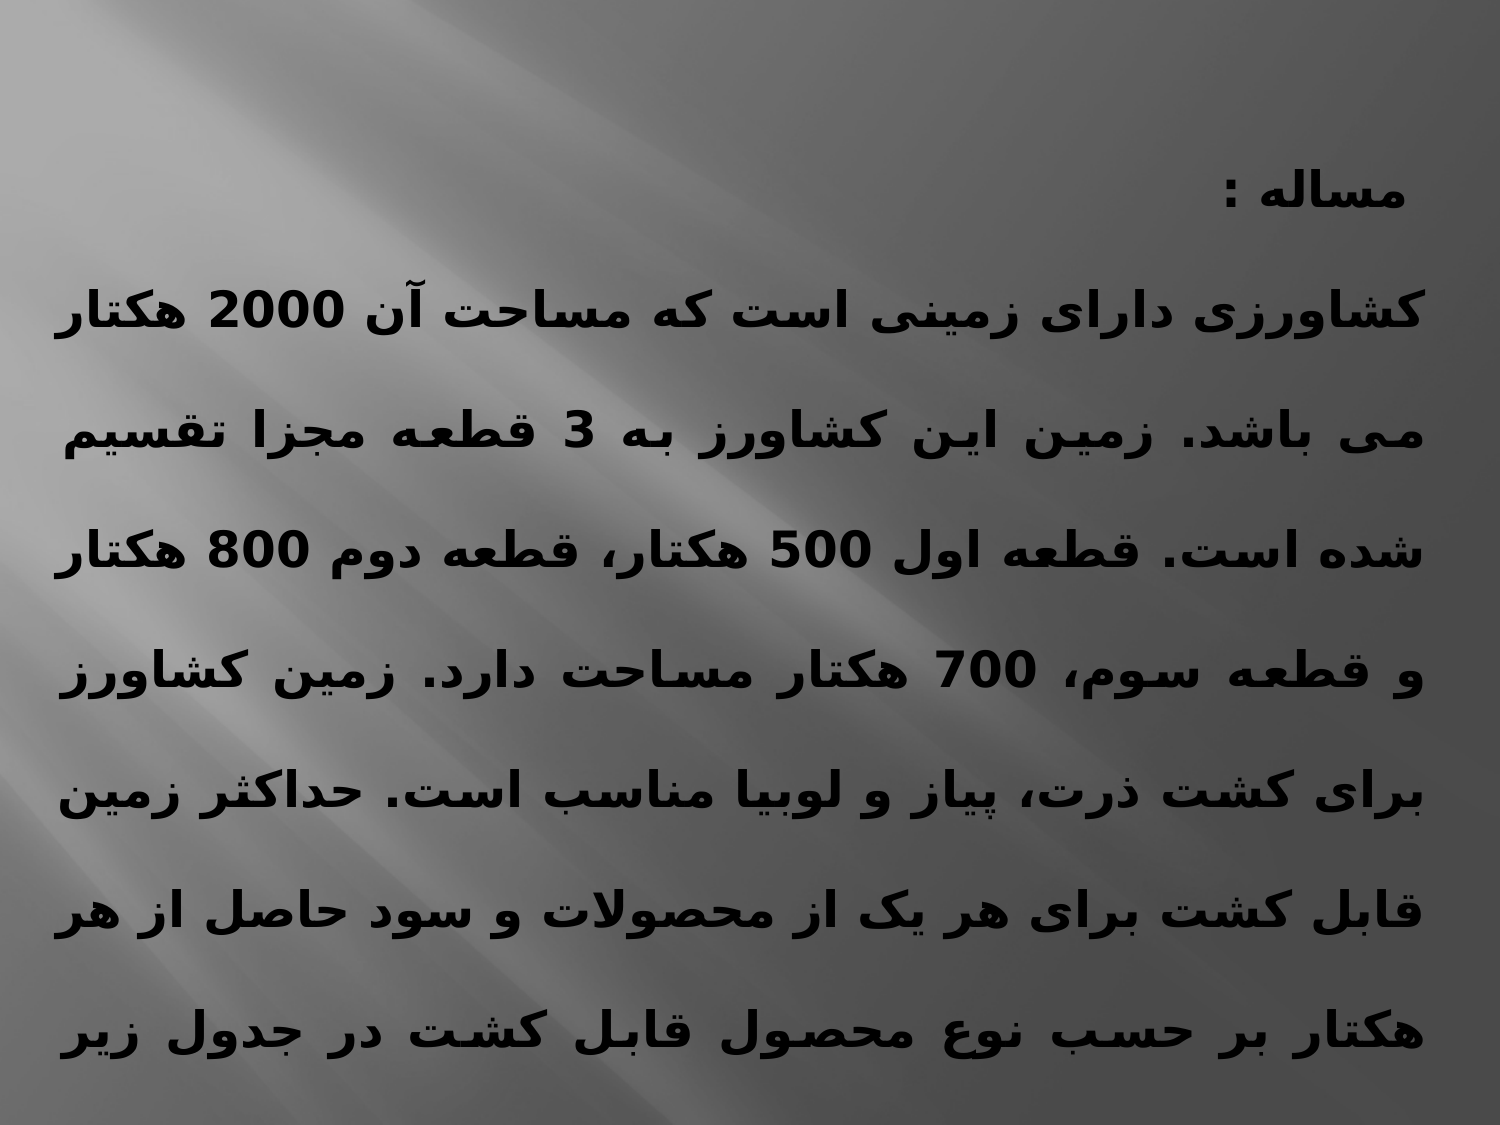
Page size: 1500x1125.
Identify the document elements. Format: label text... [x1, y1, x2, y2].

text_box مساله : کشاورزی دارای زمینی است که مساحت آن 2000 هکتار می باشد. زمین این کشاورز به 3 قطعه مجزا تقسیم شده است. قطعه اول 500 هکتار، قطعه دوم 800 هکتار و قطعه سوم، 700 هکتار مساحت دارد. زمین کشاورز برای کشت ذرت، پیاز و لوبیا مناسب است. حداکثر زمین قابل کشت برای هر یک از محصولات و سود حاصل از هر هکتار بر حسب نوع محصول قابل کشت در جدول زیر داده شده است. [41, 89, 1441, 1125]
